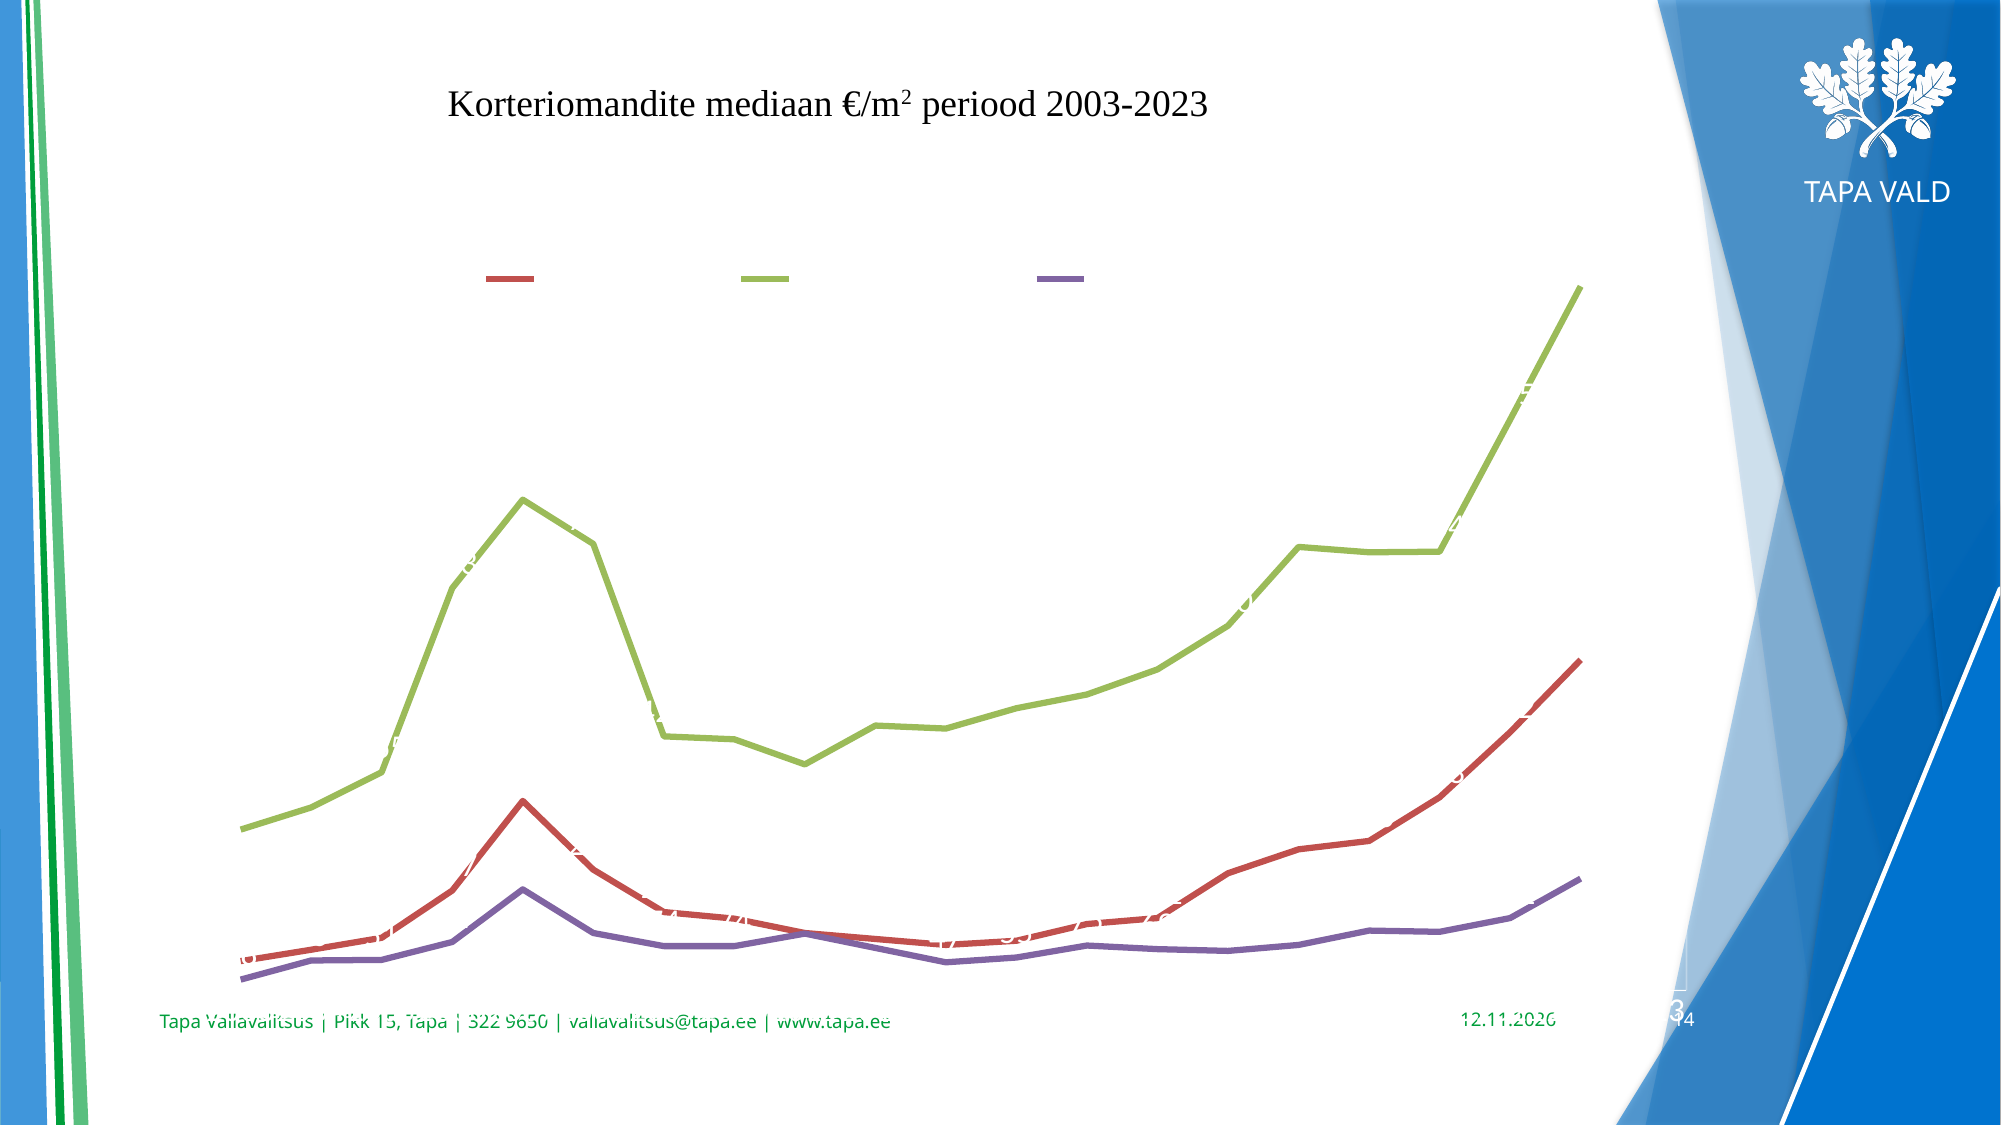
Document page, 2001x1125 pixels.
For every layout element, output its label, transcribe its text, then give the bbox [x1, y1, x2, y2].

picture [1800, 38, 1956, 158]
chart [94, 132, 1711, 1052]
text_box Korteriomandite mediaan €/m2 periood 2003-2023 [370, 71, 1287, 131]
